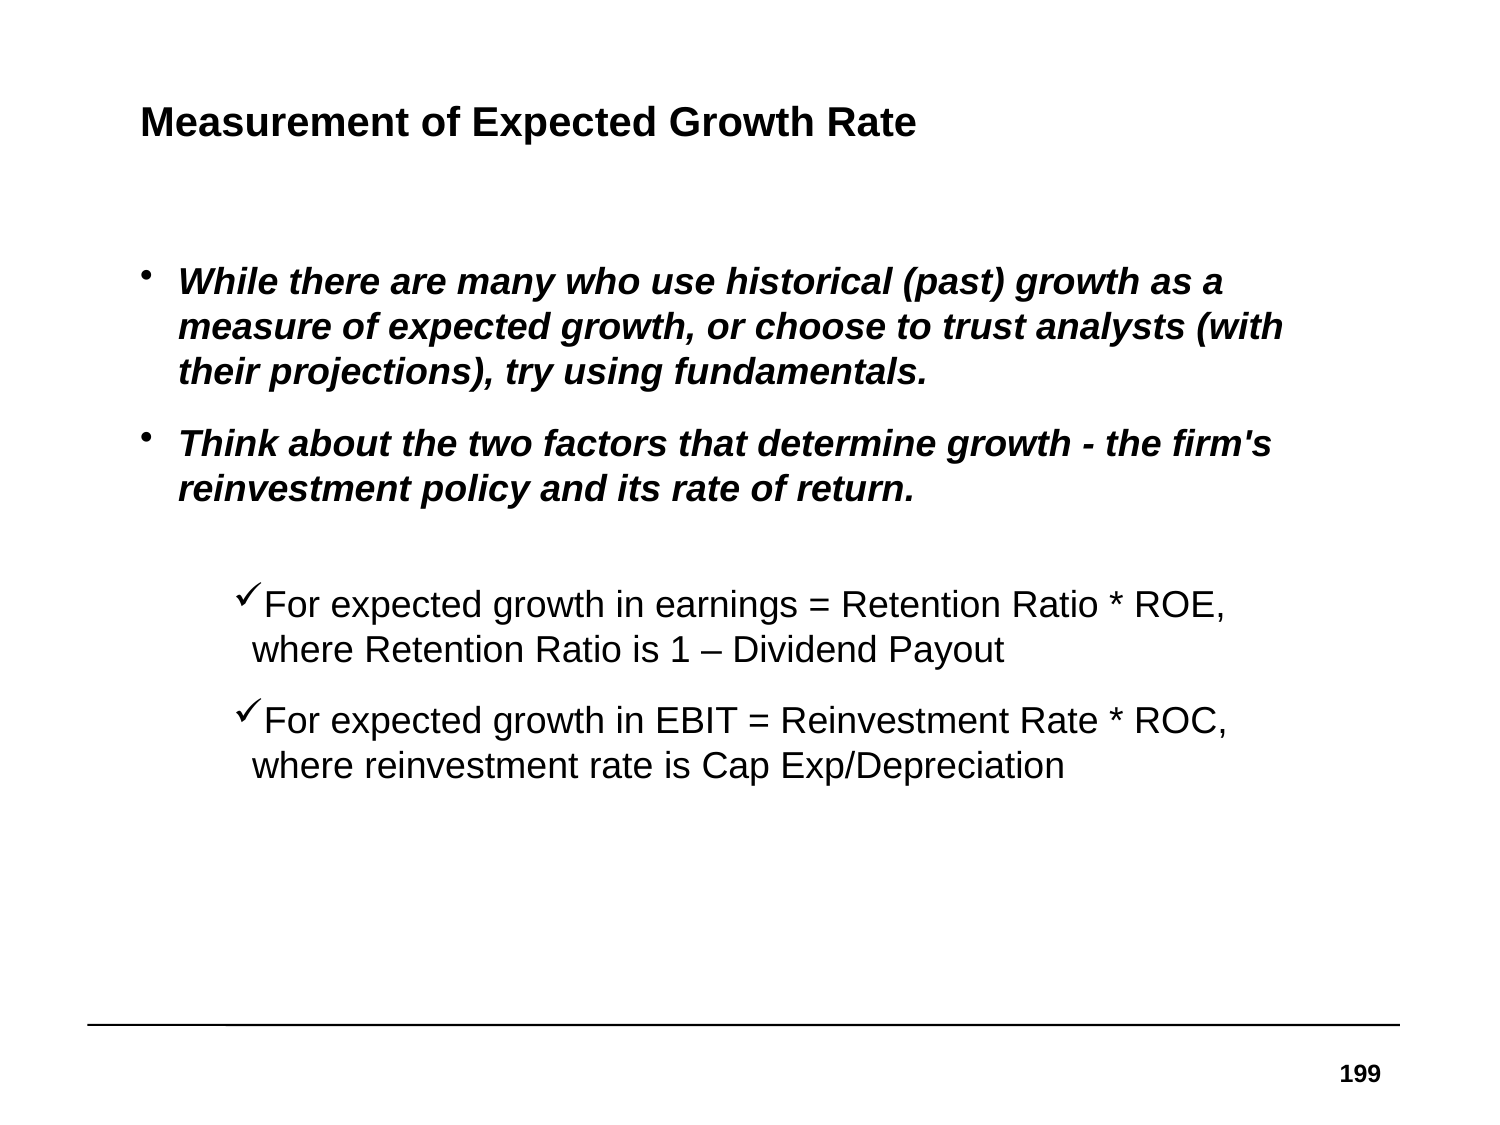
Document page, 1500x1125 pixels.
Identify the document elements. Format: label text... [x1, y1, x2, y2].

title Measurement of Expected Growth Rate [125, 87, 1375, 225]
list While there are many who use historical (past) growth as a measure of expected growth, or choose to trust analysts (with their projections), try using fundamentals. Think about the two factors that determine growth - the firm's reinvestment policy and its rate of return. For expected growth in earnings = Retention Ratio * ROE, where Retention Ratio is 1 – Dividend Payout For expected growth in EBIT = Reinvestment Rate * ROC, where reinvestment rate is Cap Exp/Depreciation [125, 249, 1338, 1000]
